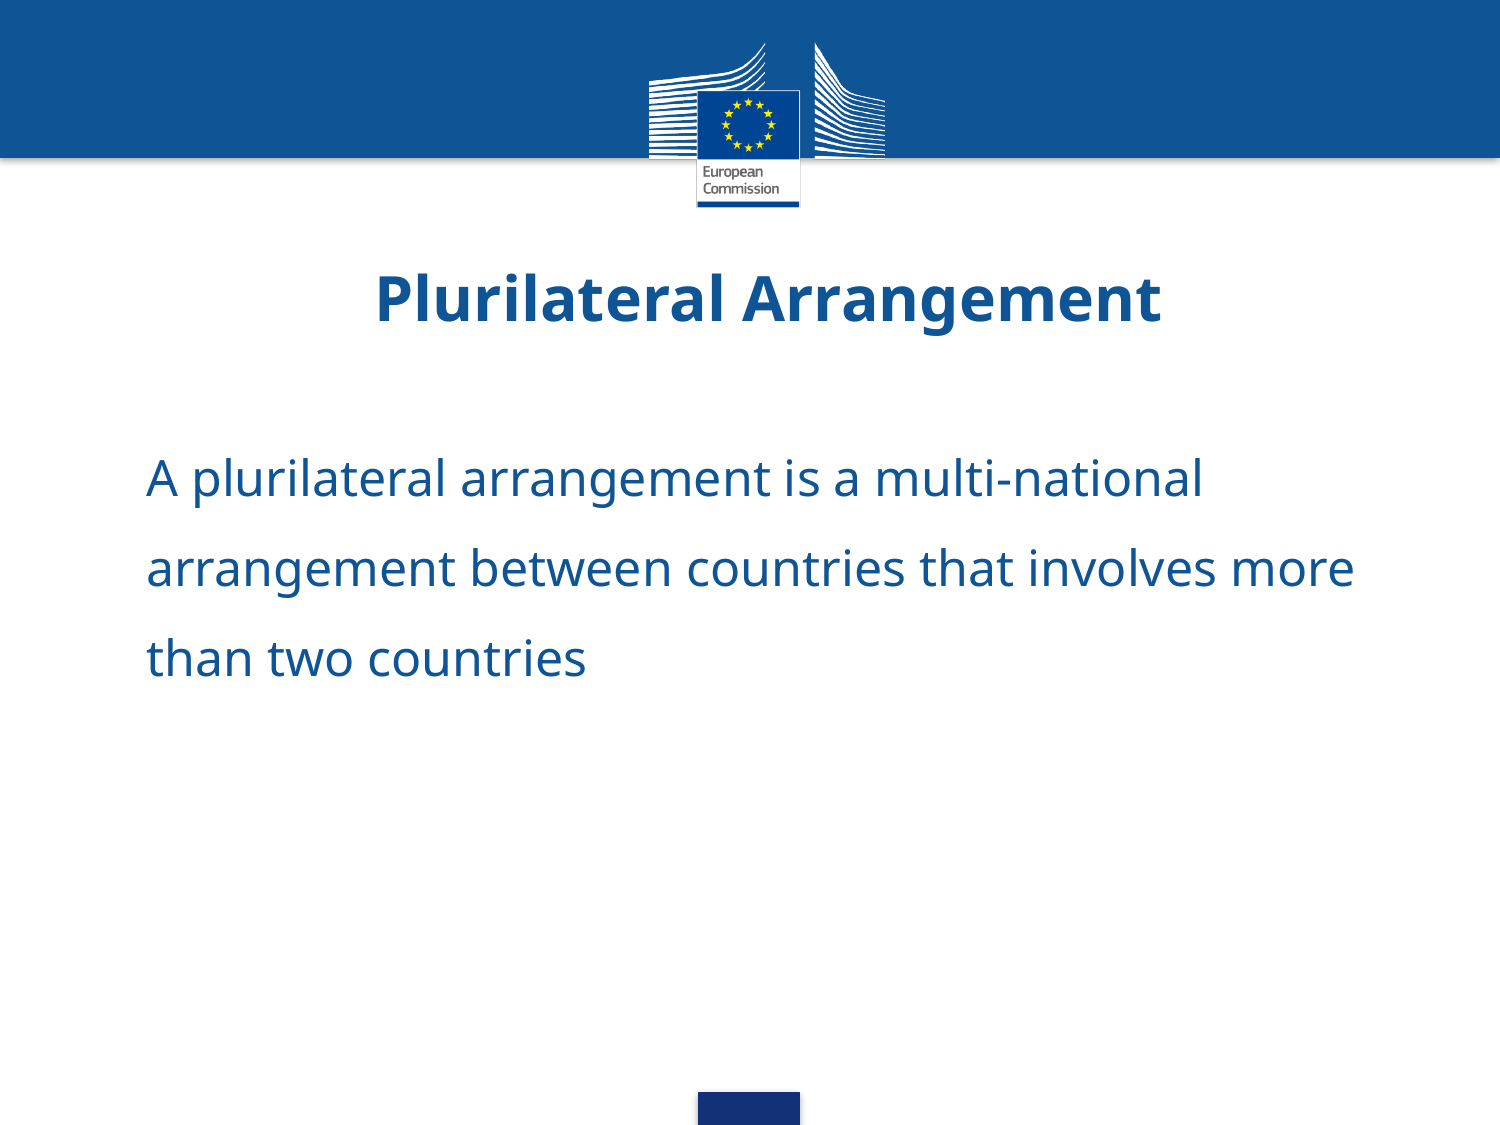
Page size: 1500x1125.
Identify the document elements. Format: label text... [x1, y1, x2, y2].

title Plurilateral Arrangement [64, 219, 1415, 374]
picture [649, 42, 885, 208]
list A plurilateral arrangement is a multi-national arrangement between countries that involves more than two countries [75, 408, 1425, 988]
